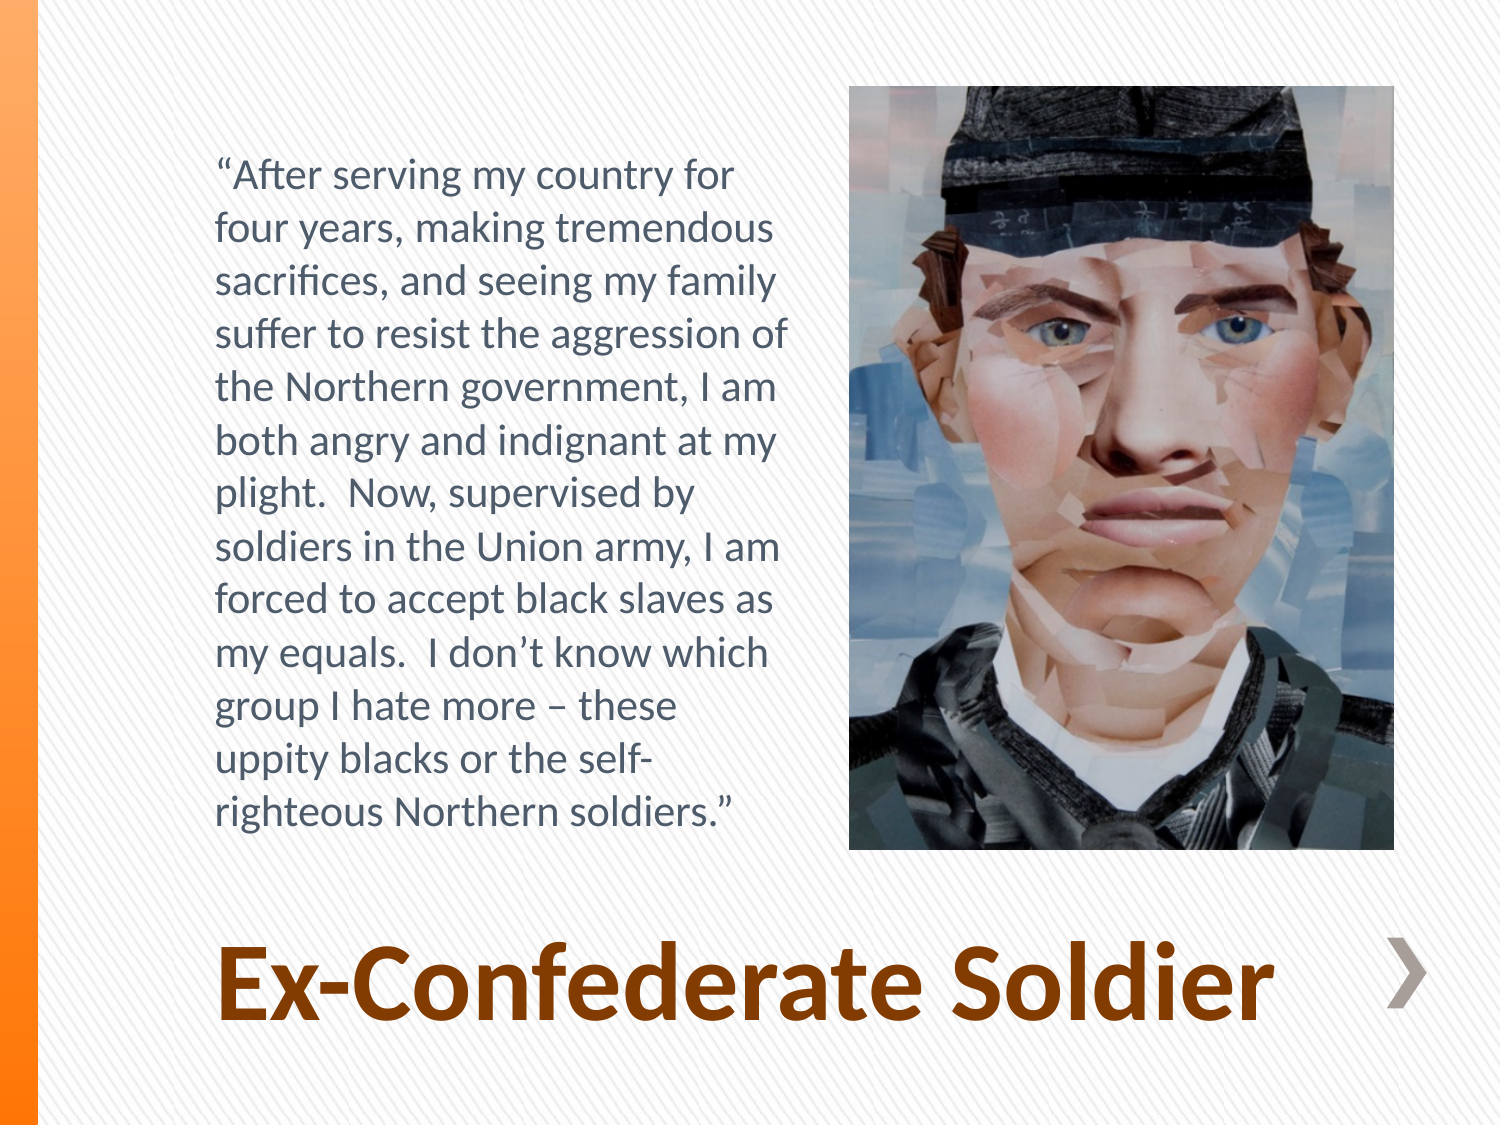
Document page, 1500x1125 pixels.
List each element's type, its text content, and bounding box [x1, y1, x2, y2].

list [849, 85, 1394, 851]
list “After serving my country for four years, making tremendous sacrifices, and seeing my family suffer to resist the aggression of the Northern government, I am both angry and indignant at my plight. Now, supervised by soldiers in the Union army, I am forced to accept black slaves as my equals. I don’t know which group I hate more – these uppity blacks or the self-righteous Northern soldiers.” [199, 138, 812, 858]
title Ex-Confederate Soldier [200, 862, 1388, 1050]
